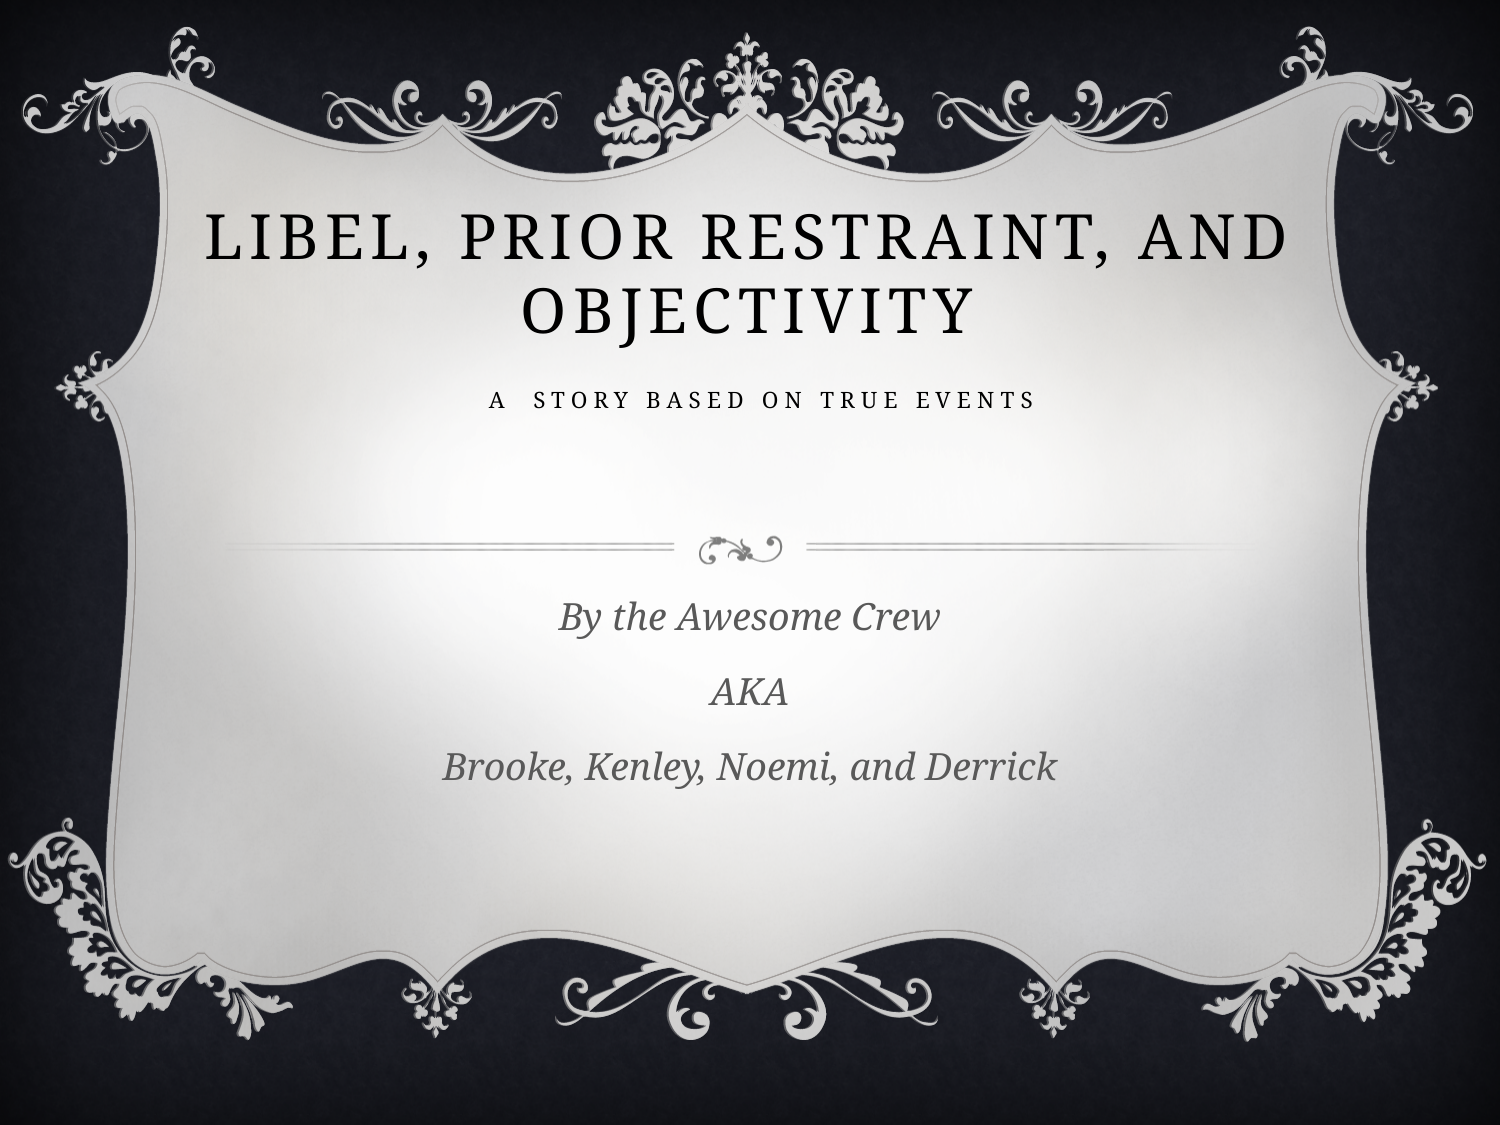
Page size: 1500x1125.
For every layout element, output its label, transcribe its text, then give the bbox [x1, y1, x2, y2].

picture [0, 613, 1500, 1125]
picture [0, 0, 1500, 459]
subtitle By the Awesome Crew AKA Brooke, Kenley, Noemi, and Derrick [225, 562, 1275, 688]
title Libel, Prior Restraint, and Objectivity A Story Based on True Events [112, 187, 1388, 429]
